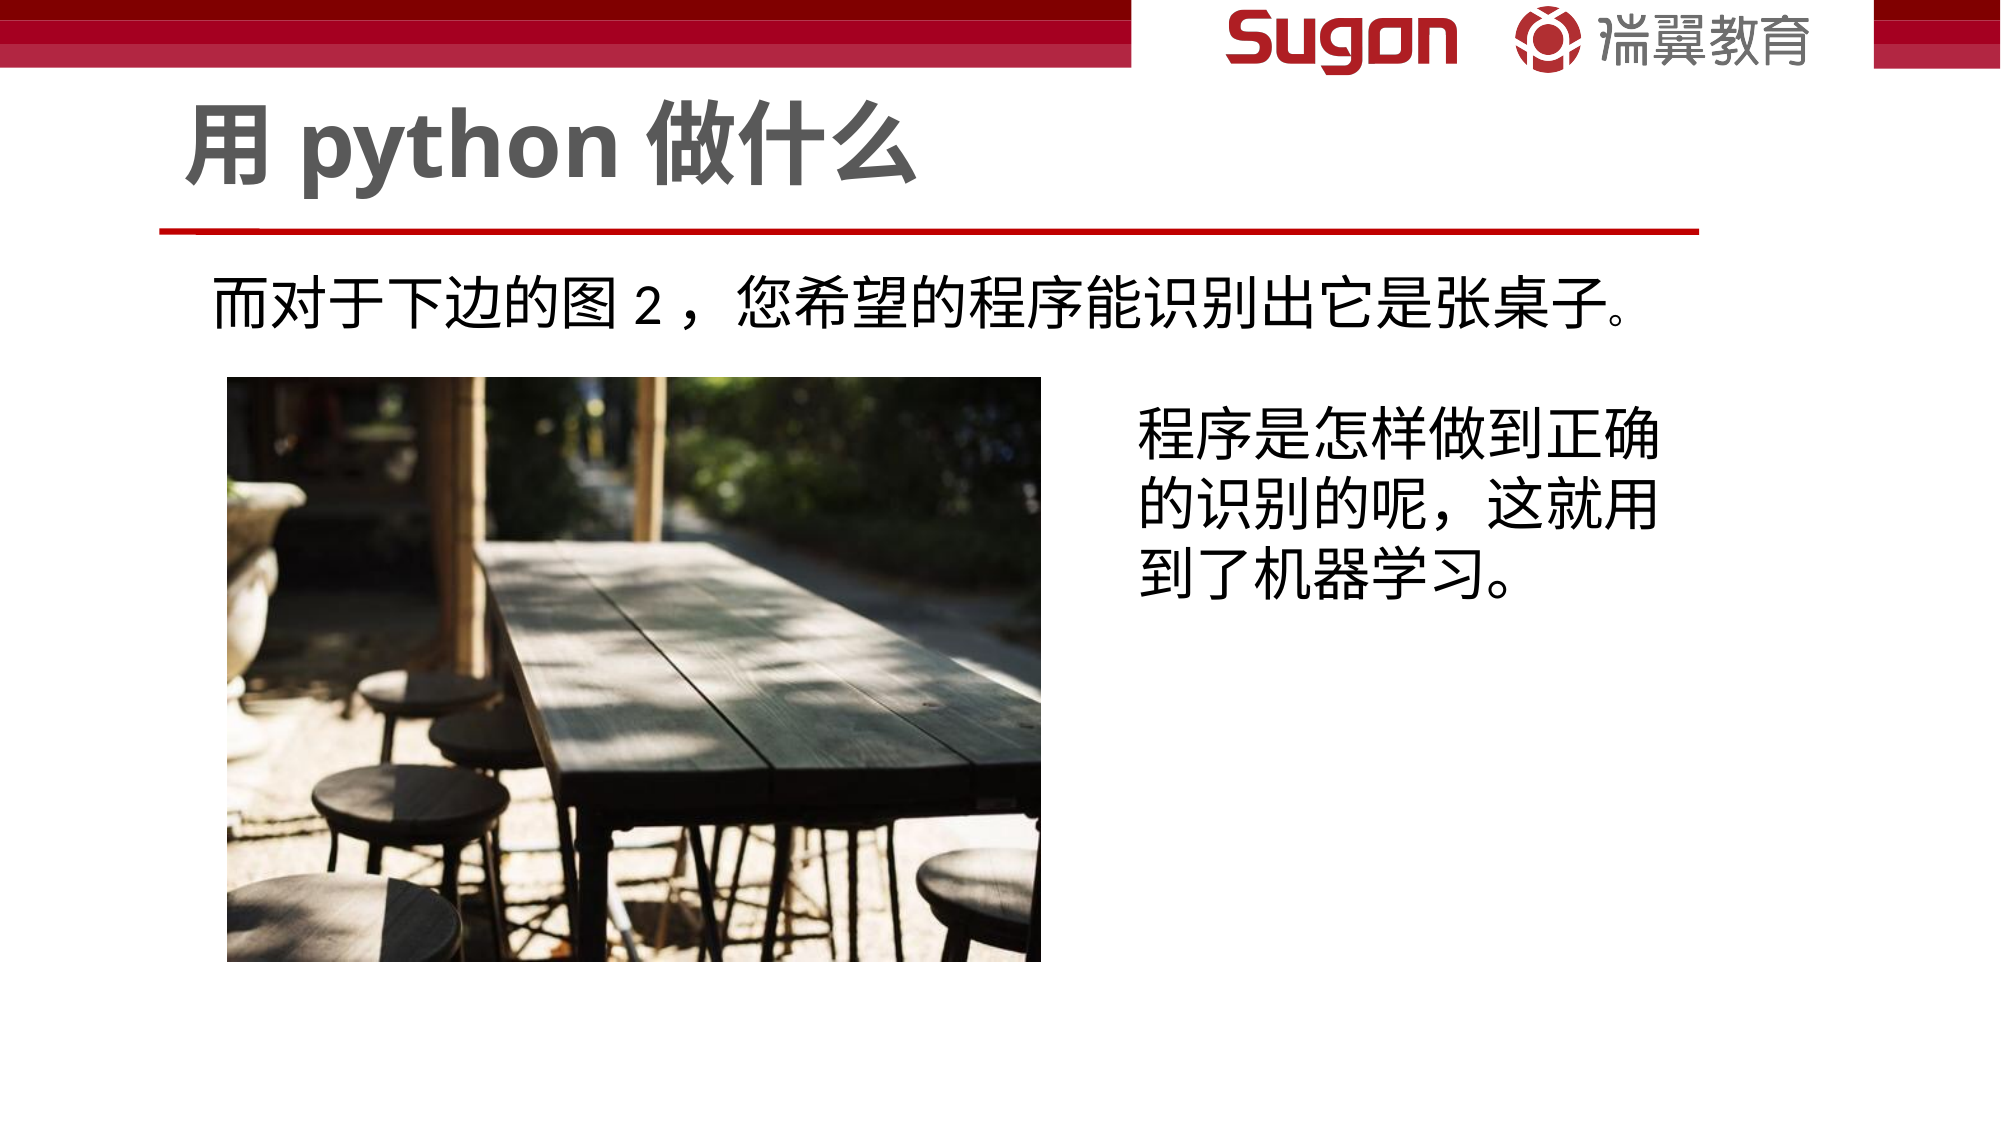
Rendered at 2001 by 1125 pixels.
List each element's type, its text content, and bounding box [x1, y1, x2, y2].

picture [227, 377, 1041, 962]
text_box 程序是怎样做到正确的识别的呢，这就用到了机器学习。 [1122, 390, 1680, 615]
text_box 而对于下边的图2，您希望的程序能识别出它是张桌子。 [196, 259, 1662, 389]
title 用python做什么 [169, 91, 1895, 214]
picture [1515, 6, 1809, 73]
picture [1194, 0, 1484, 91]
